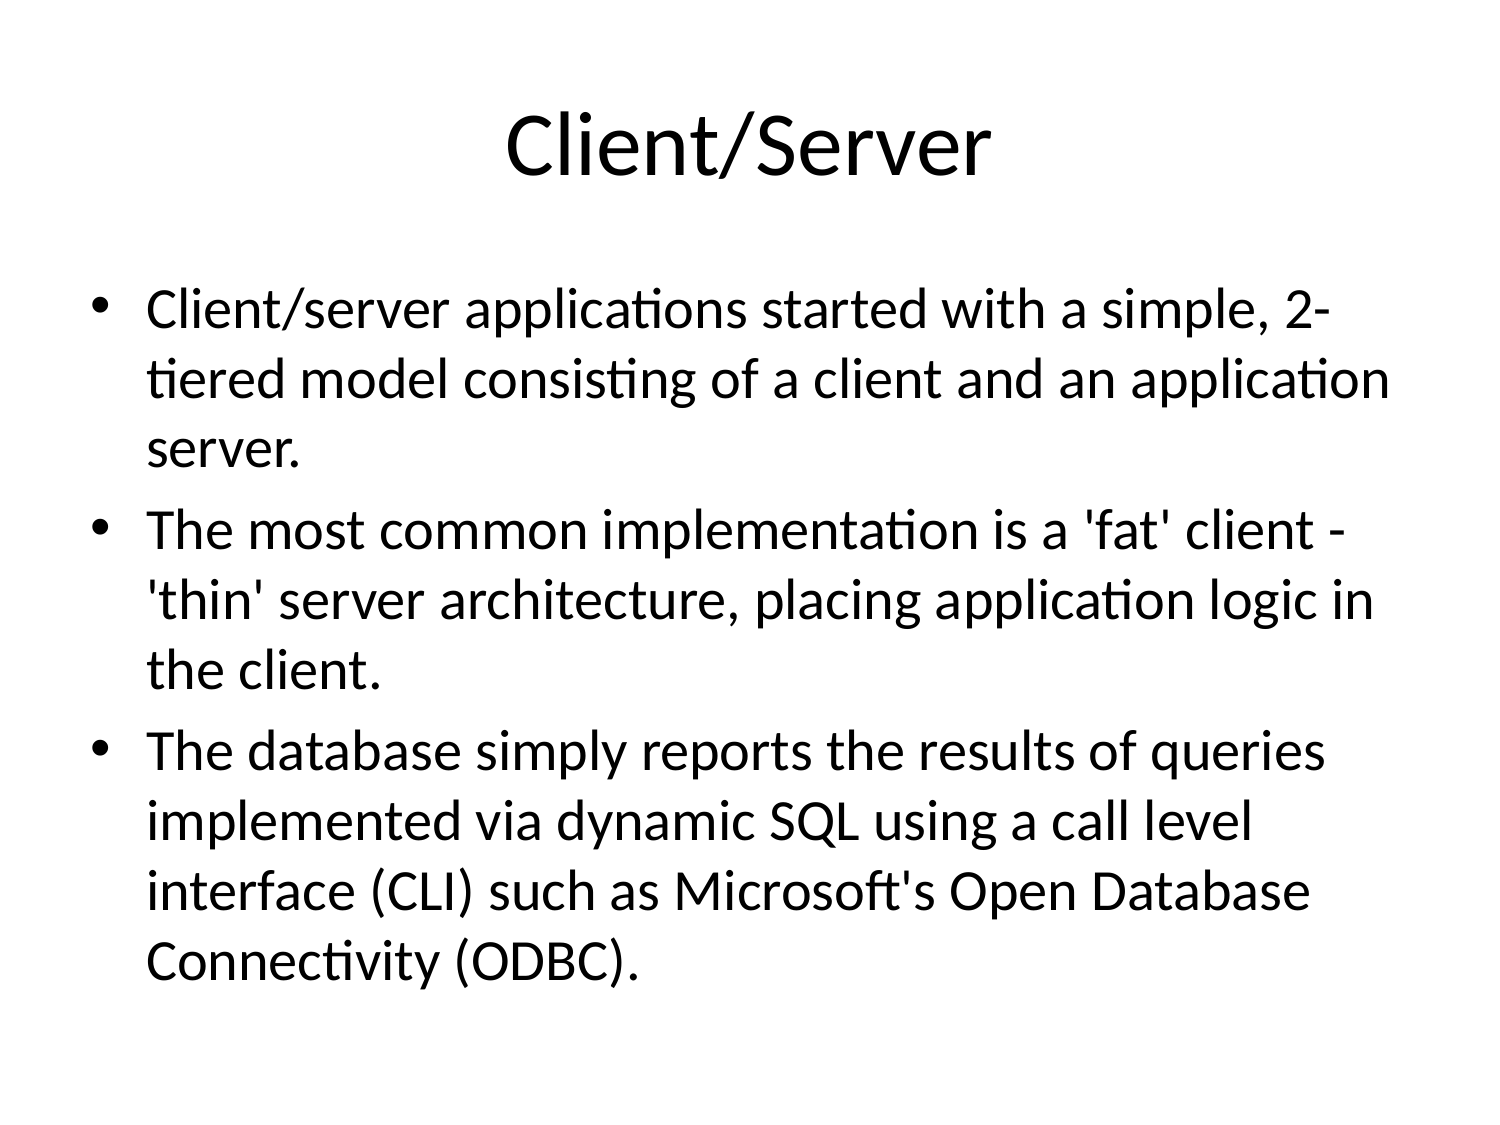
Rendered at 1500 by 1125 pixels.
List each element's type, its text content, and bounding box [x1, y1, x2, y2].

title Client/Server [75, 45, 1425, 233]
list Client/server applications started with a simple, 2-tiered model consisting of a client and an application server. The most common implementation is a 'fat' client - 'thin' server architecture, placing application logic in the client. The database simply reports the results of queries implemented via dynamic SQL using a call level interface (CLI) such as Microsoft's Open Database Connectivity (ODBC). [75, 262, 1425, 1005]
